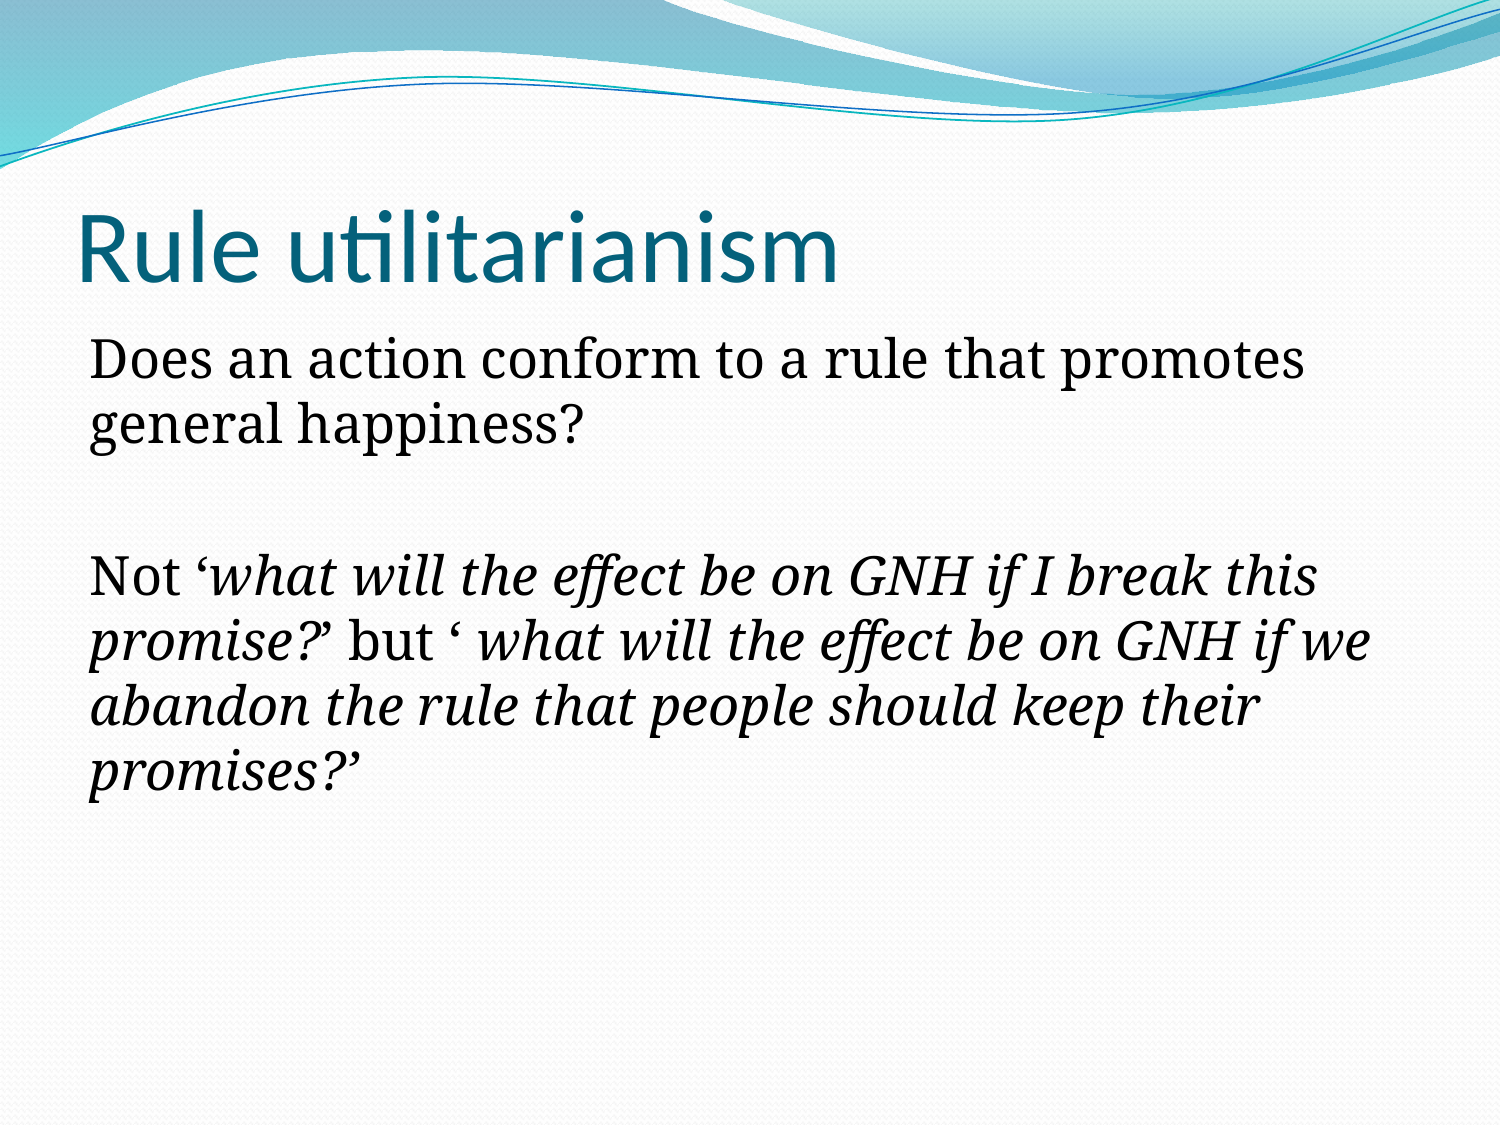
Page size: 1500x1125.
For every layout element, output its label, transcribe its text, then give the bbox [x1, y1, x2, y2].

list Does an action conform to a rule that promotes general happiness? Not ‘what will the effect be on GNH if I break this promise?’ but ‘ what will the effect be on GNH if we abandon the rule that people should keep their promises?’ [75, 317, 1425, 1038]
title Rule utilitarianism [75, 115, 1425, 303]
